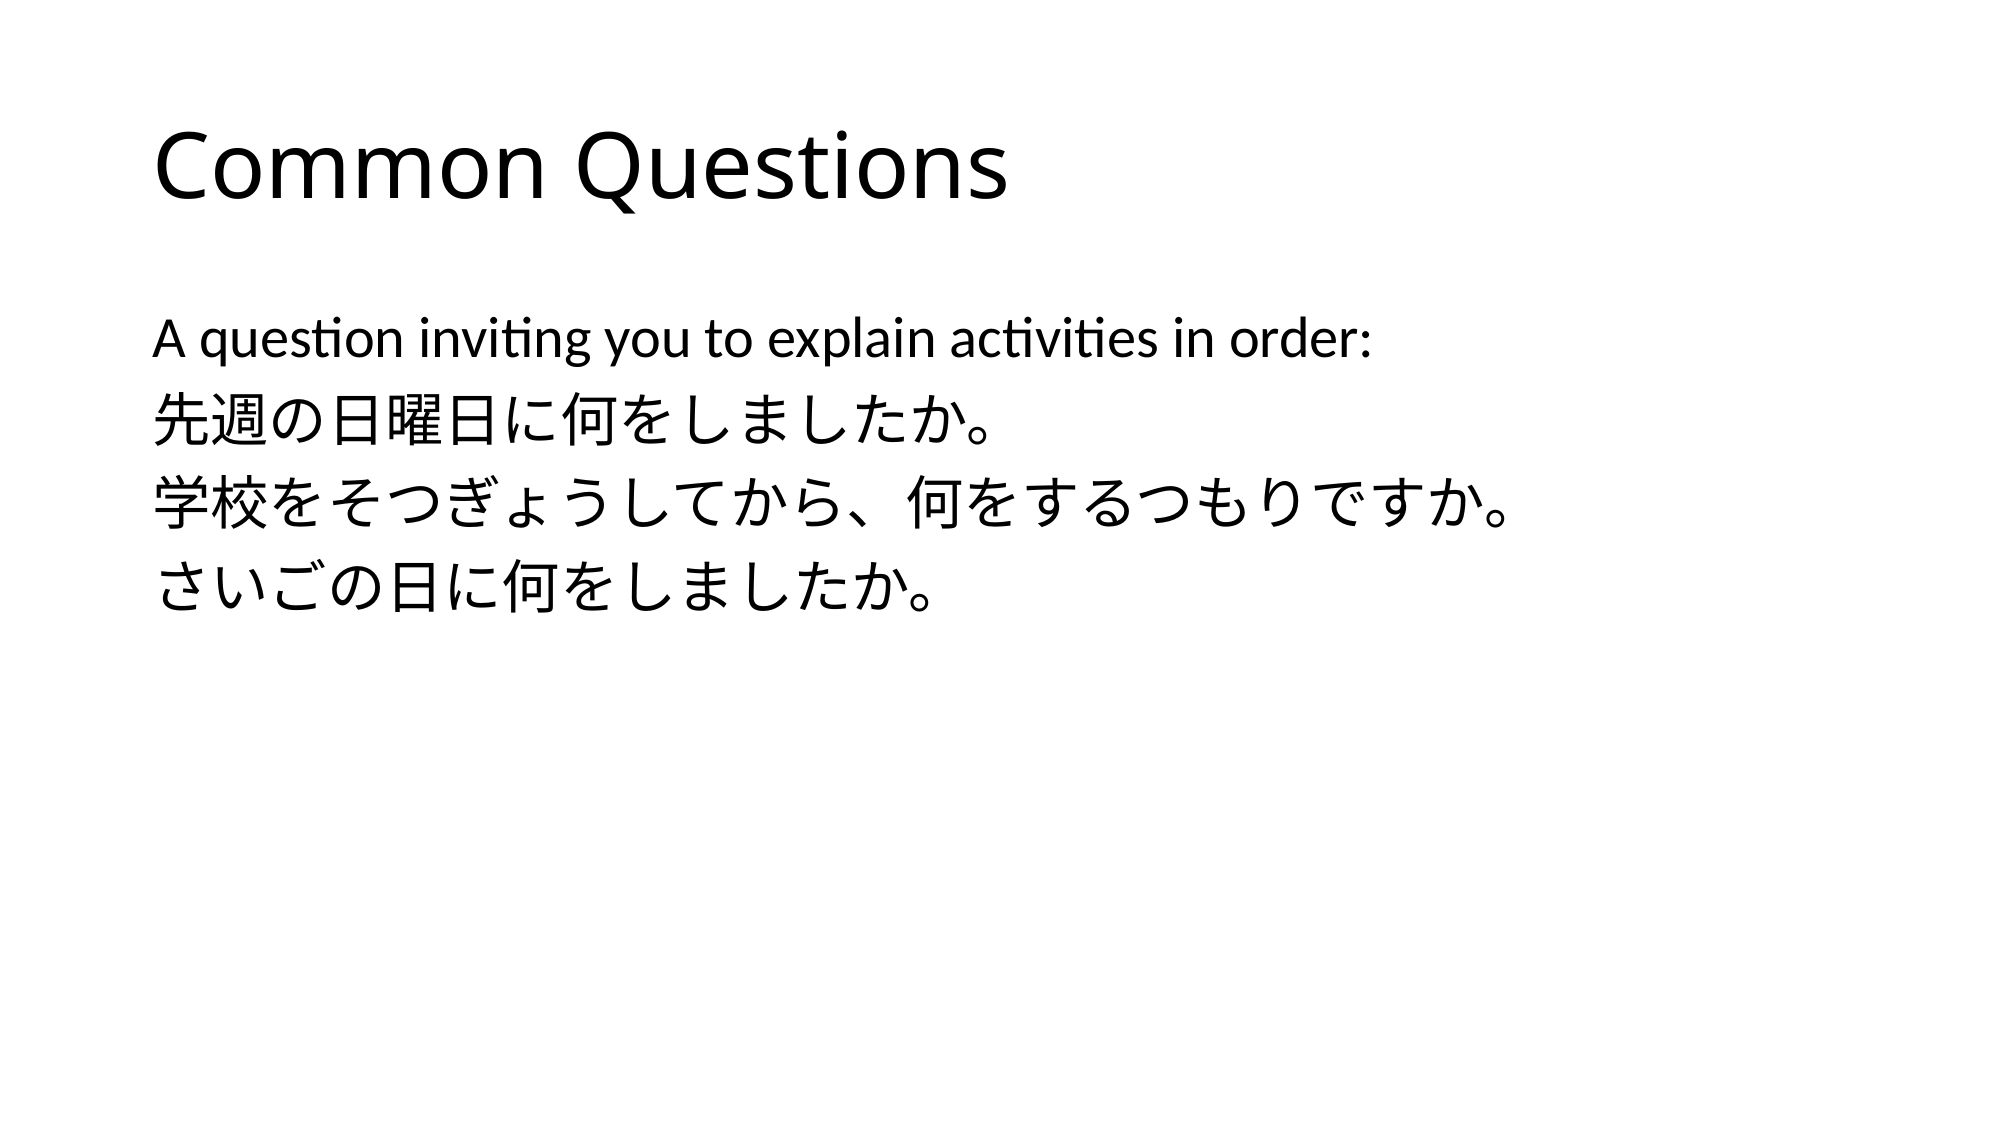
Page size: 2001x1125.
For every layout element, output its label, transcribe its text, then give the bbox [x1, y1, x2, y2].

list A question inviting you to explain activities in order: 先週の日曜日に何をしましたか。 学校をそつぎょうしてから、何をするつもりですか。 さいごの日に何をしましたか。 [137, 299, 1863, 1014]
title Common Questions [137, 59, 1863, 278]
